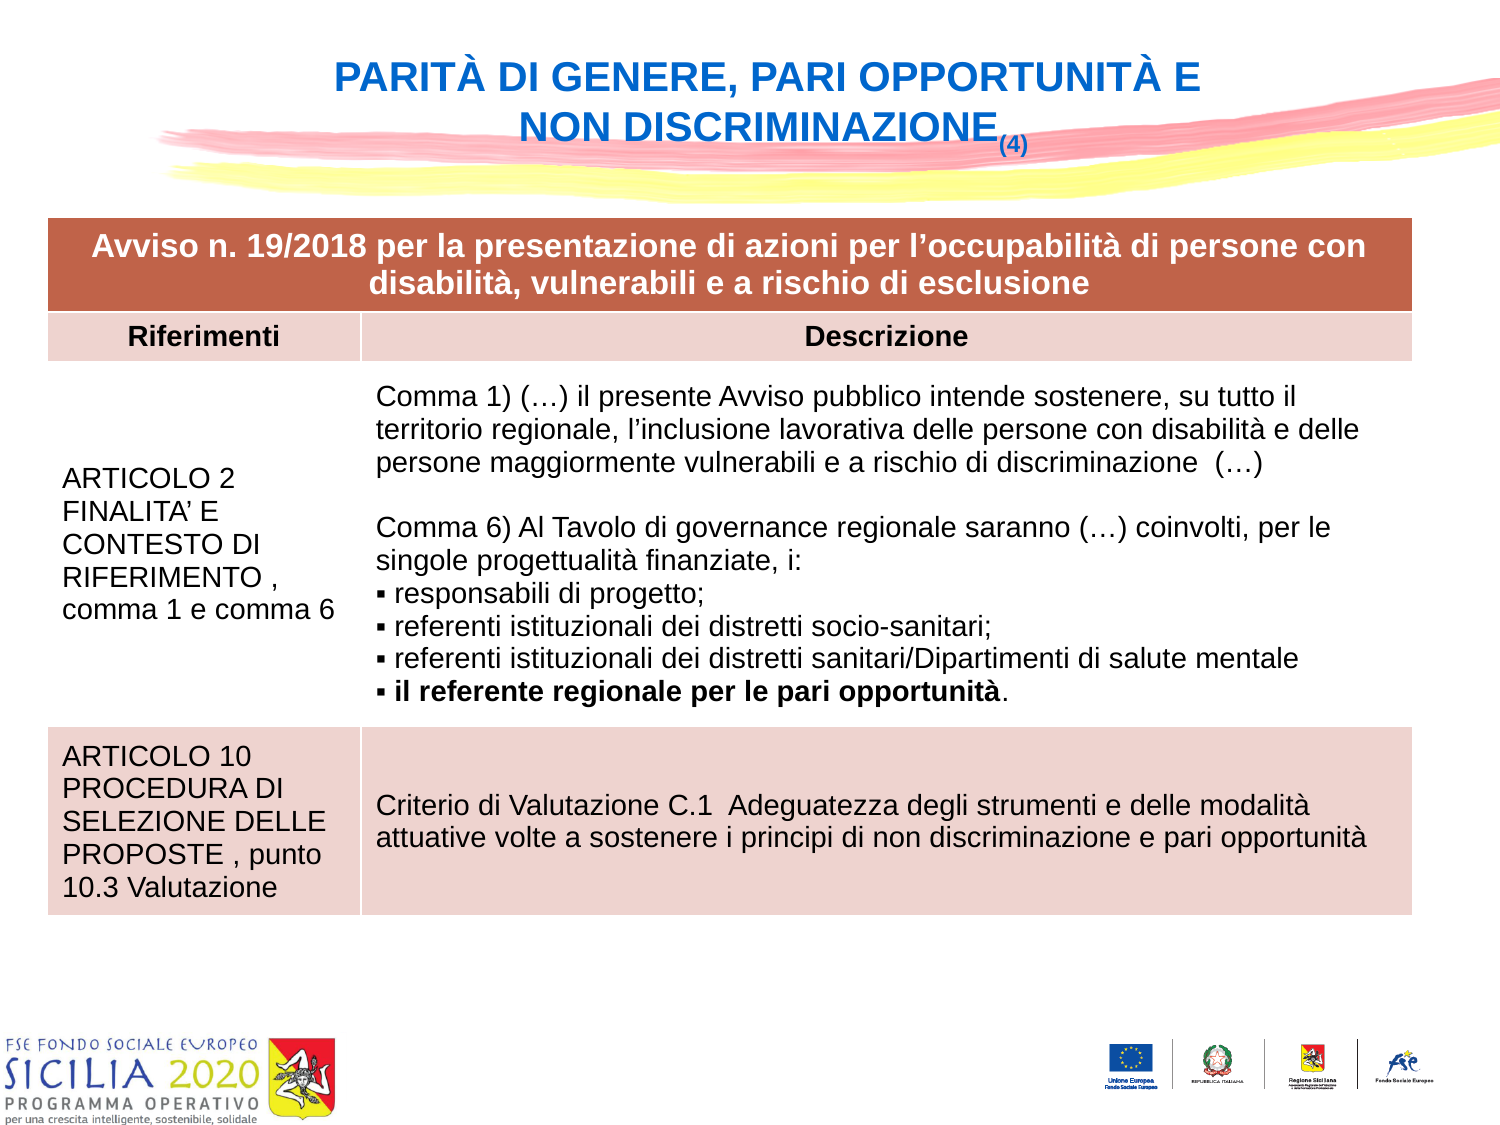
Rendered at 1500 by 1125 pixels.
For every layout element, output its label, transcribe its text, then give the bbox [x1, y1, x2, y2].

table_header Avviso n. 19/2018 per la presentazione di azioni per l’occupabilità di persone con disabilità, vulnerabili e a rischio di esclusione [48, 218, 1412, 311]
table_cell ARTICOLO 10 PROCEDURA DI SELEZIONE DELLE PROPOSTE , punto 10.3 Valutazione [48, 727, 360, 915]
picture [0, 1031, 348, 1125]
text_box [41, 267, 46, 401]
table_cell ARTICOLO 2 FINALITA’ E CONTESTO DI RIFERIMENTO , comma 1 e comma 6 [48, 363, 360, 726]
table_cell Comma 1) (…) il presente Avviso pubblico intende sostenere, su tutto il territorio regionale, l’inclusione lavorativa delle persone con disabilità e delle persone maggiormente vulnerabili e a rischio di discriminazione (…) Comma 6) Al Tavolo di governance regionale saranno (…) coinvolti, per le singole progettualità finanziate, i: ▪ responsabili di progetto; ▪ referenti istituzionali dei distretti socio-sanitari; ▪ referenti istituzionali dei distretti sanitari/Dipartimenti di salute mentale ▪ il referente regionale per le pari opportunità. [362, 363, 1412, 726]
text_box PARITÀ DI GENERE, PARI OPPORTUNITÀ E NON DISCRIMINAZIONE(4) [47, 42, 1500, 165]
picture [1080, 1034, 1447, 1107]
table_cell Riferimenti [48, 313, 360, 361]
table_cell Descrizione [362, 313, 1412, 361]
picture [100, 77, 1500, 209]
table_cell Criterio di Valutazione C.1 Adeguatezza degli strumenti e delle modalità attuative volte a sostenere i principi di non discriminazione e pari opportunità [362, 727, 1412, 915]
